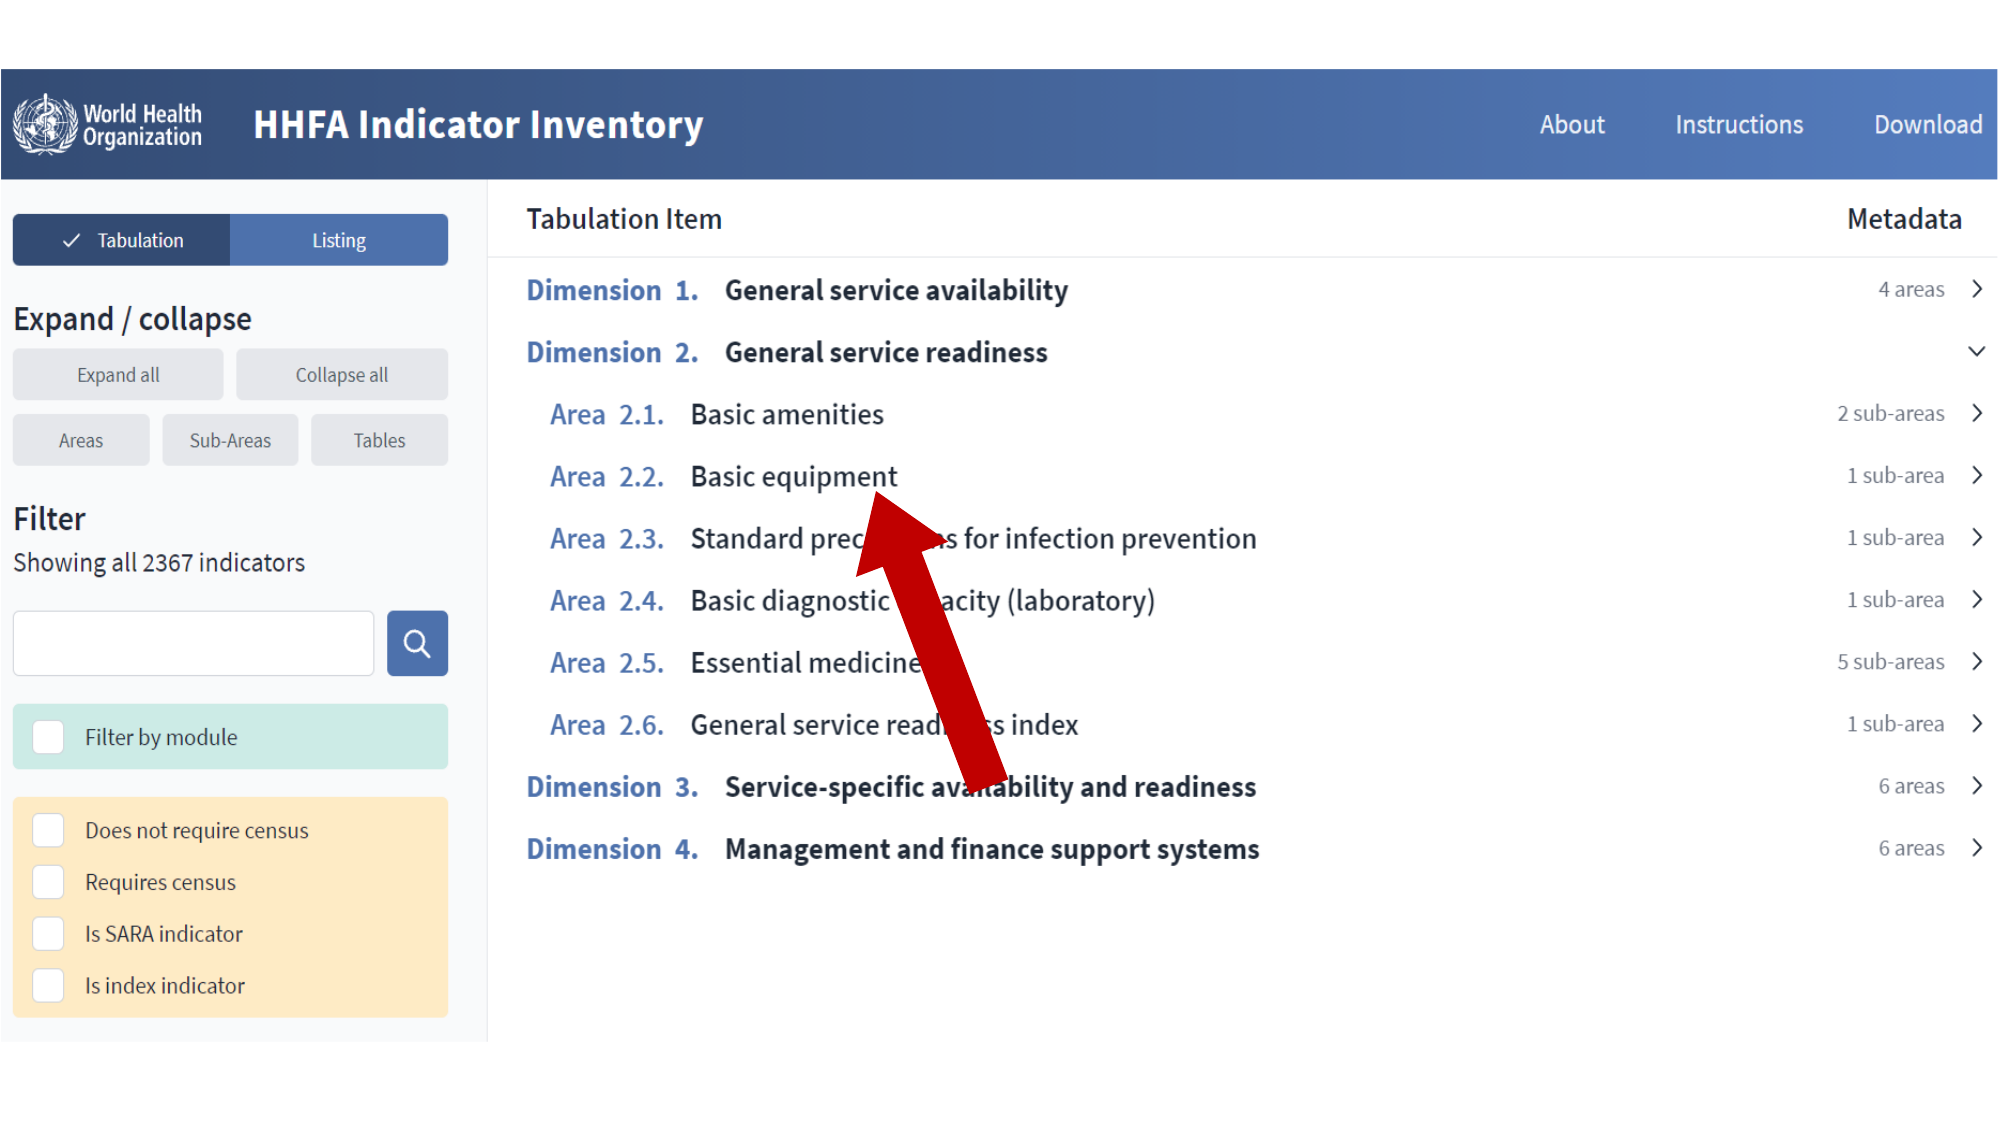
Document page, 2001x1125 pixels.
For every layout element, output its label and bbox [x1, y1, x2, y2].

text_box [0, 68, 1998, 1043]
